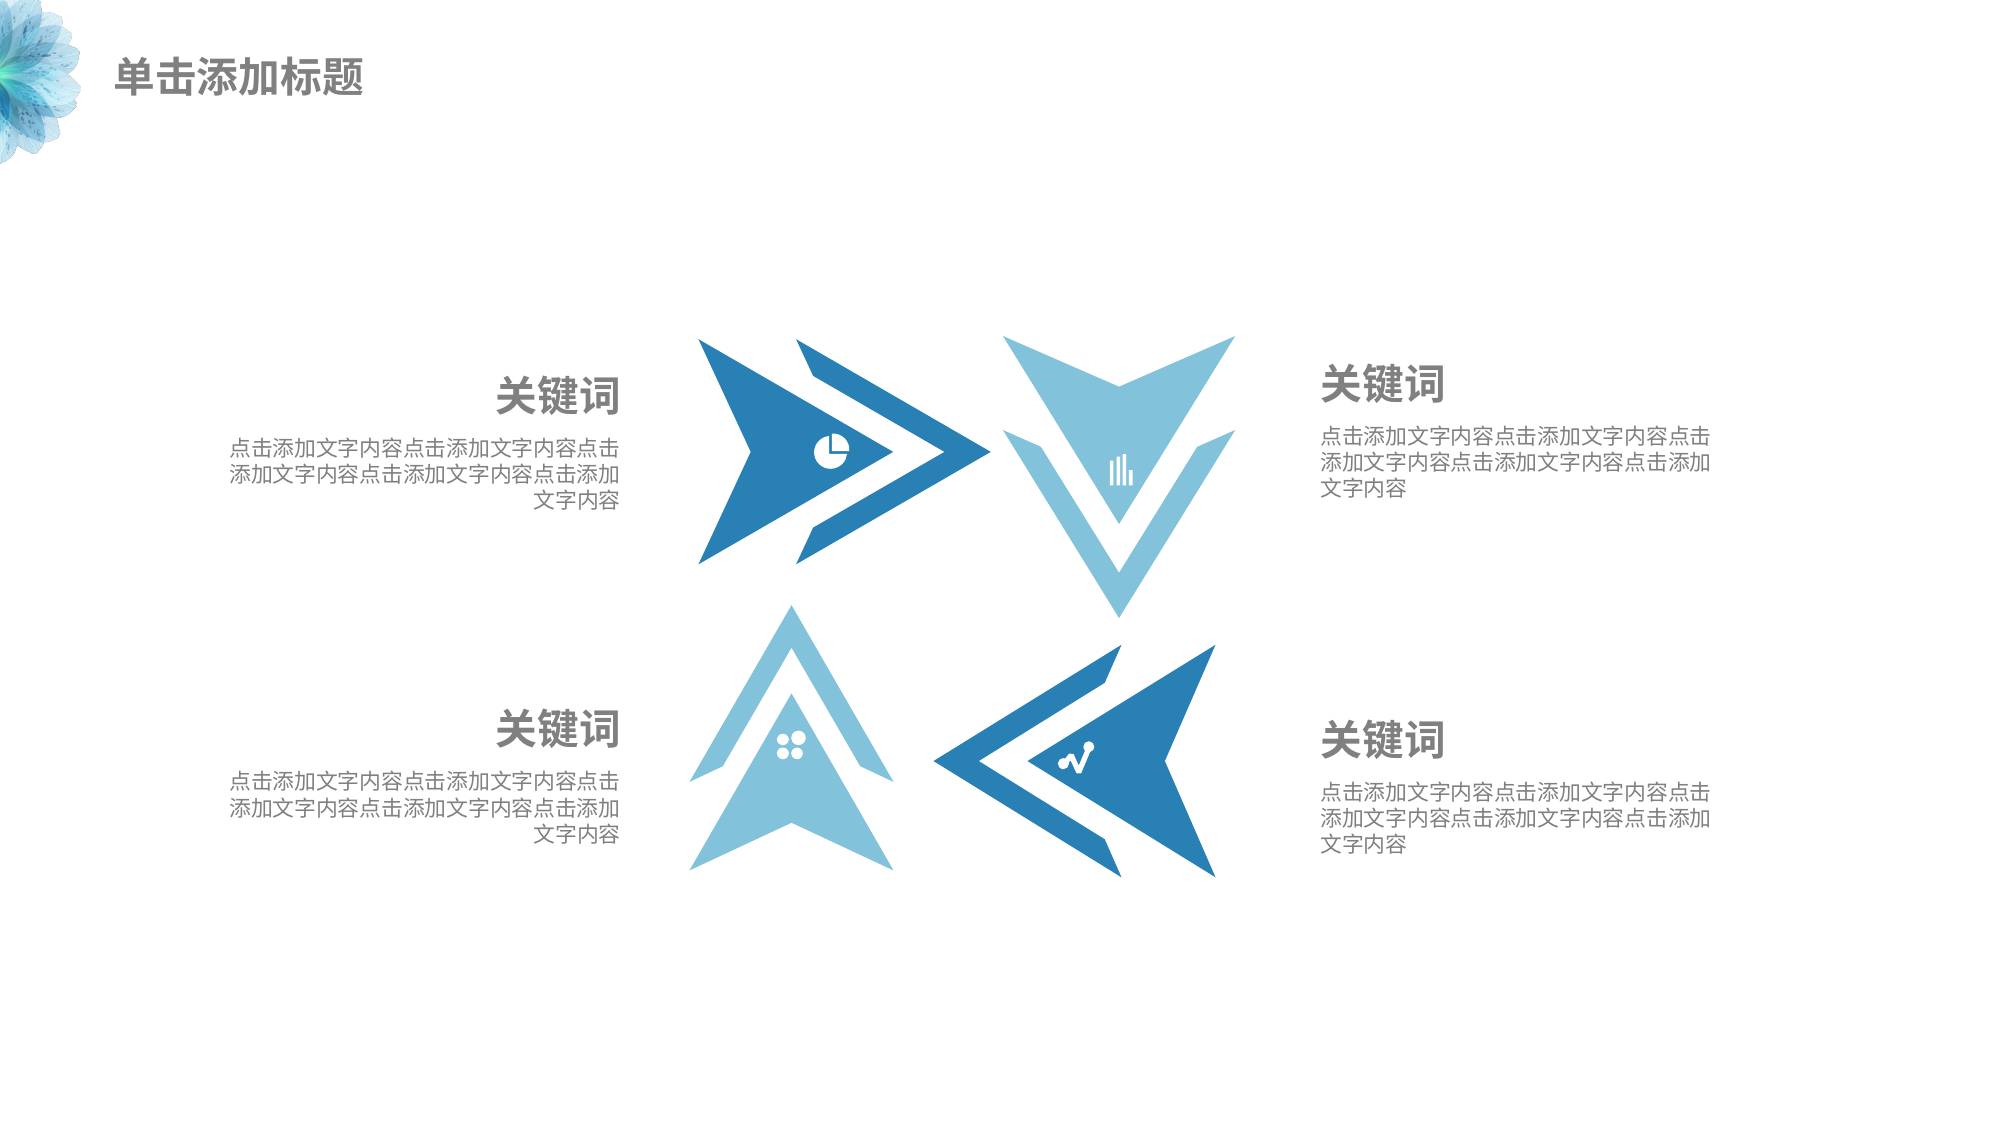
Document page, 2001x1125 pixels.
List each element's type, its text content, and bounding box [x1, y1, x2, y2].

text_box [776, 747, 789, 760]
text_box [933, 644, 1122, 878]
text_box 单击添加标题 [98, 43, 594, 108]
text_box 点击添加文字内容点击添加文字内容点击添加文字内容点击添加文字内容点击添加文字内容 [199, 427, 636, 626]
text_box [796, 339, 991, 565]
text_box 关键词 [1305, 685, 1743, 748]
text_box [1109, 460, 1114, 486]
text_box [1002, 336, 1236, 525]
text_box 关键词 [199, 342, 636, 405]
text_box [689, 605, 894, 782]
text_box [791, 730, 806, 746]
text_box [1002, 430, 1236, 619]
text_box [1128, 470, 1133, 486]
text_box [814, 436, 848, 469]
text_box [1122, 454, 1127, 486]
text_box [698, 339, 894, 565]
text_box [689, 693, 894, 871]
picture [0, 0, 81, 164]
text_box [1027, 644, 1216, 878]
text_box [1057, 741, 1095, 774]
text_box [776, 733, 789, 746]
text_box 点击添加文字内容点击添加文字内容点击添加文字内容点击添加文字内容点击添加文字内容 [1305, 770, 1743, 970]
text_box [791, 747, 803, 760]
text_box 关键词 [199, 676, 636, 738]
text_box [831, 433, 850, 452]
text_box 点击添加文字内容点击添加文字内容点击添加文字内容点击添加文字内容点击添加文字内容 [199, 760, 636, 960]
text_box 关键词 [1305, 330, 1743, 392]
text_box 点击添加文字内容点击添加文字内容点击添加文字内容点击添加文字内容点击添加文字内容 [1305, 415, 1743, 614]
text_box [1116, 456, 1121, 486]
